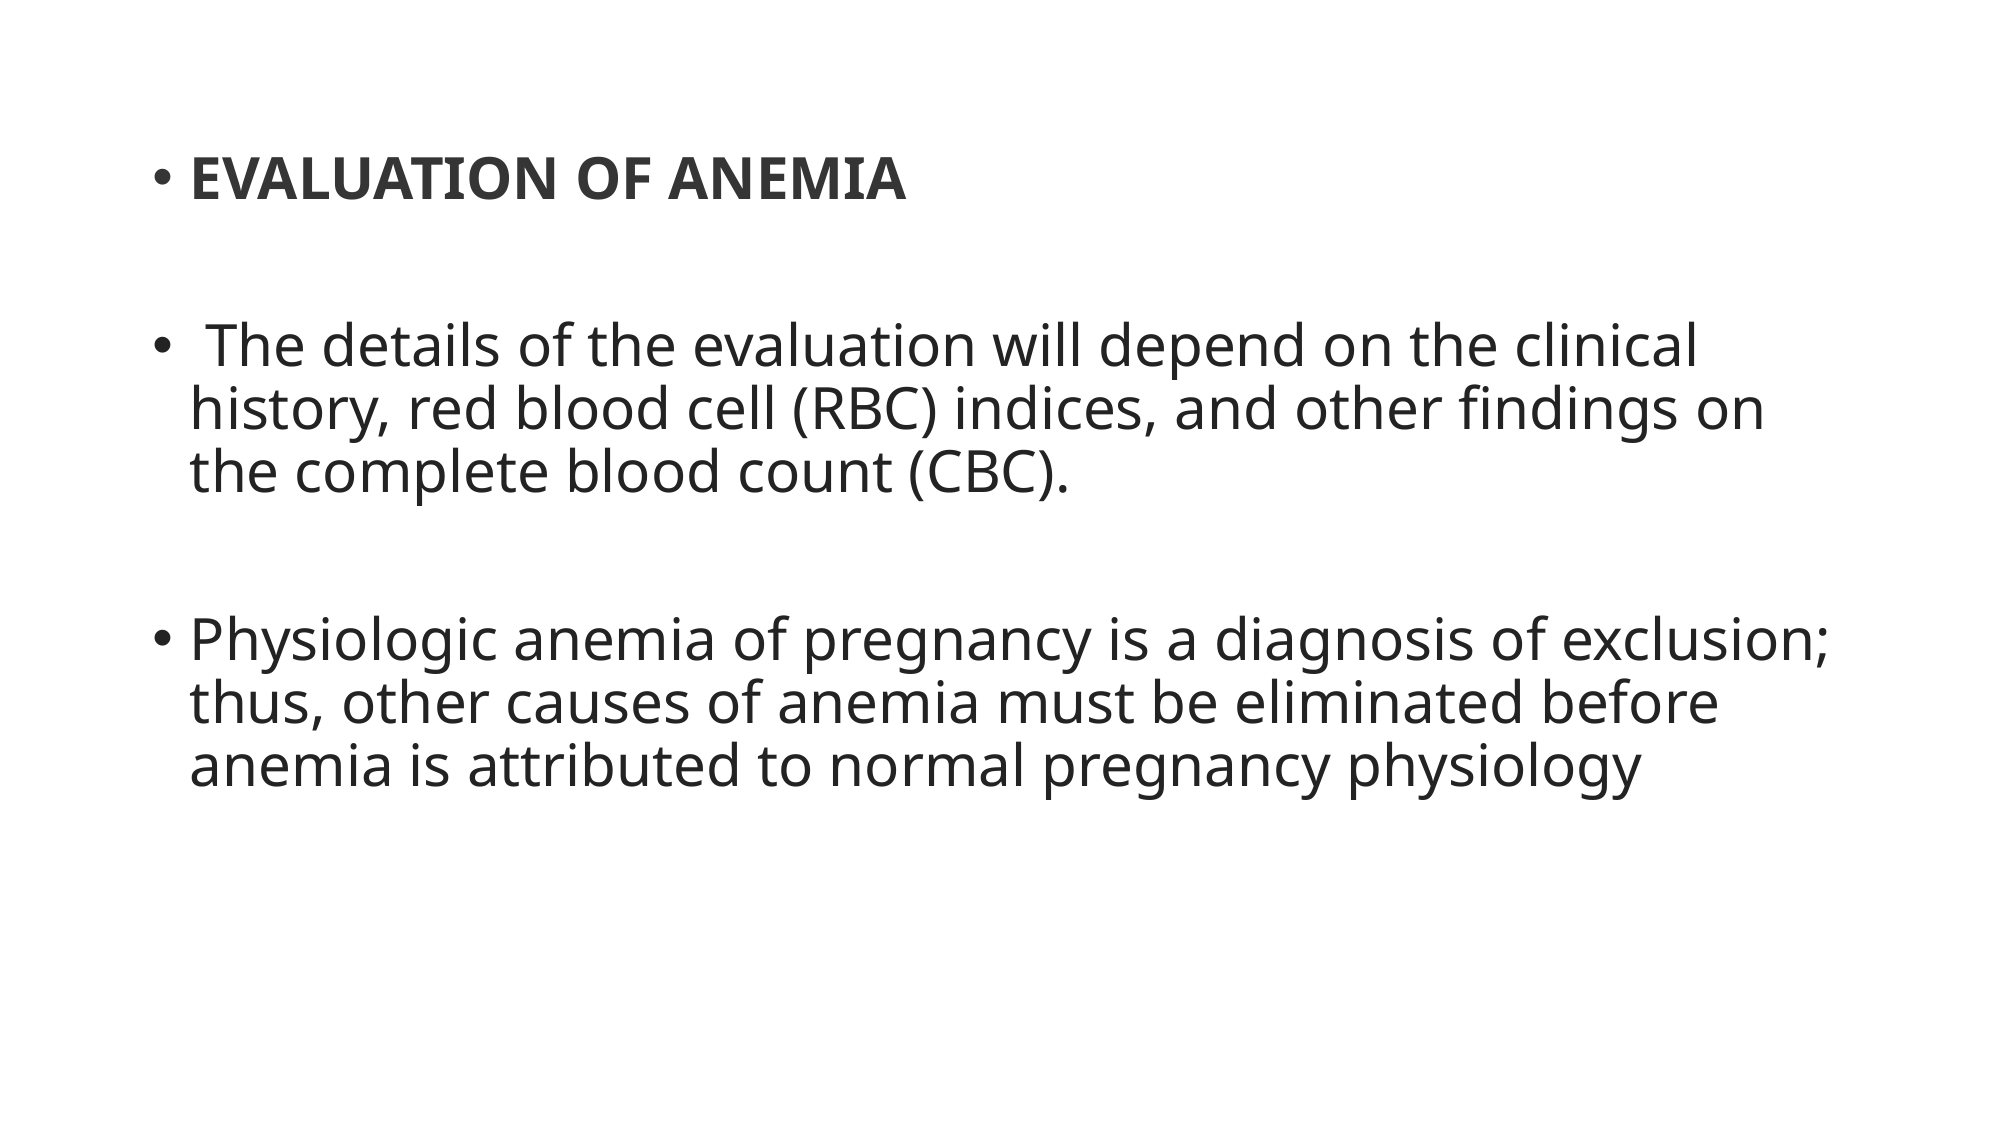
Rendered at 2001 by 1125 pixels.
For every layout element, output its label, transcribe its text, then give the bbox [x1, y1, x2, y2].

list EVALUATION OF ANEMIA The details of the evaluation will depend on the clinical history, red blood cell (RBC) indices, and other findings on the complete blood count (CBC). Physiologic anemia of pregnancy is a diagnosis of exclusion; thus, other causes of anemia must be eliminated before anemia is attributed to normal pregnancy physiology [137, 141, 1863, 1014]
